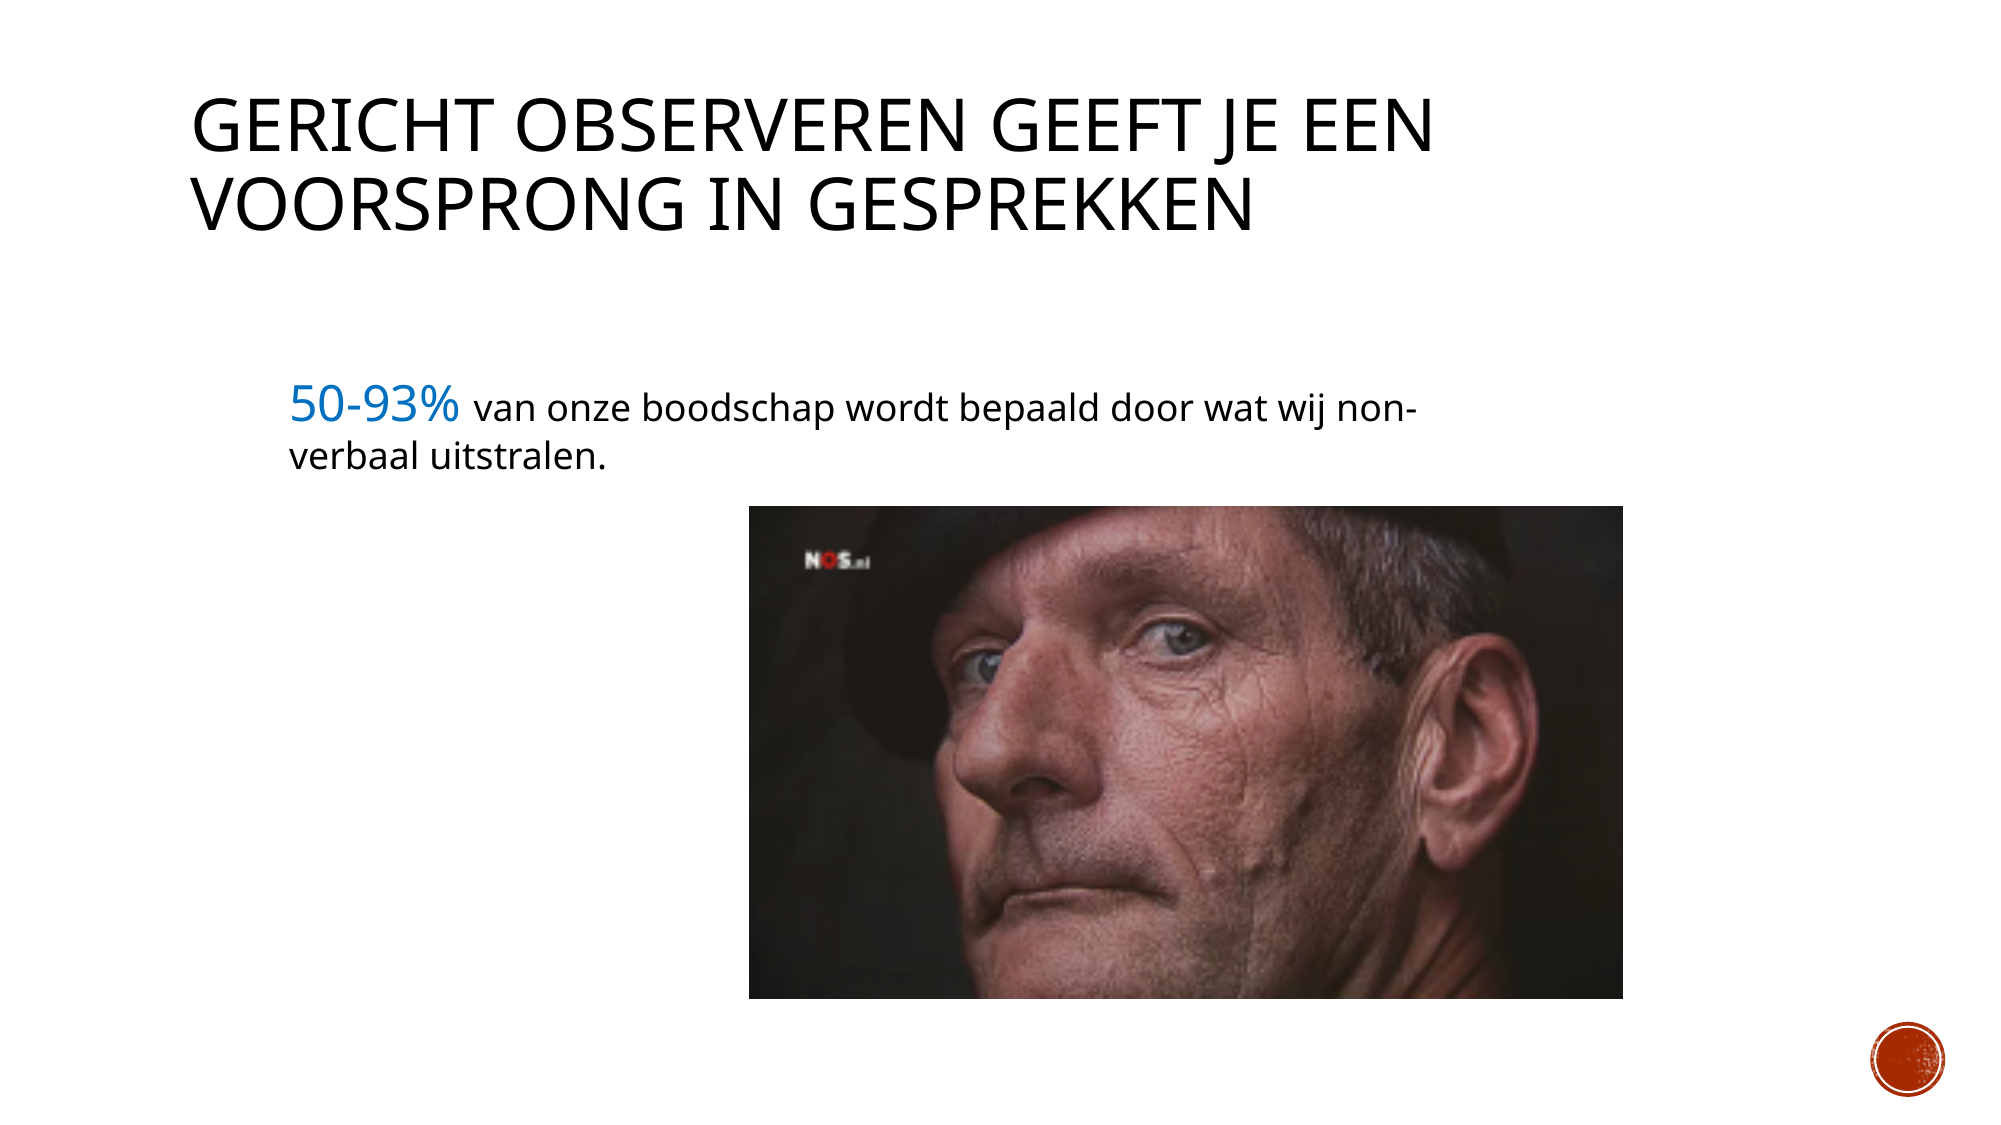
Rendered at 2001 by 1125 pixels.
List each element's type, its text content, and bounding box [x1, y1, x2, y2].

title Gericht observeren geeft je een voorsprong in gesprekken [175, 79, 1826, 344]
text_box 50-93% van onze boodschap wordt bepaald door wat wij non-verbaal uitstralen. [274, 364, 1500, 484]
picture [749, 506, 1623, 999]
